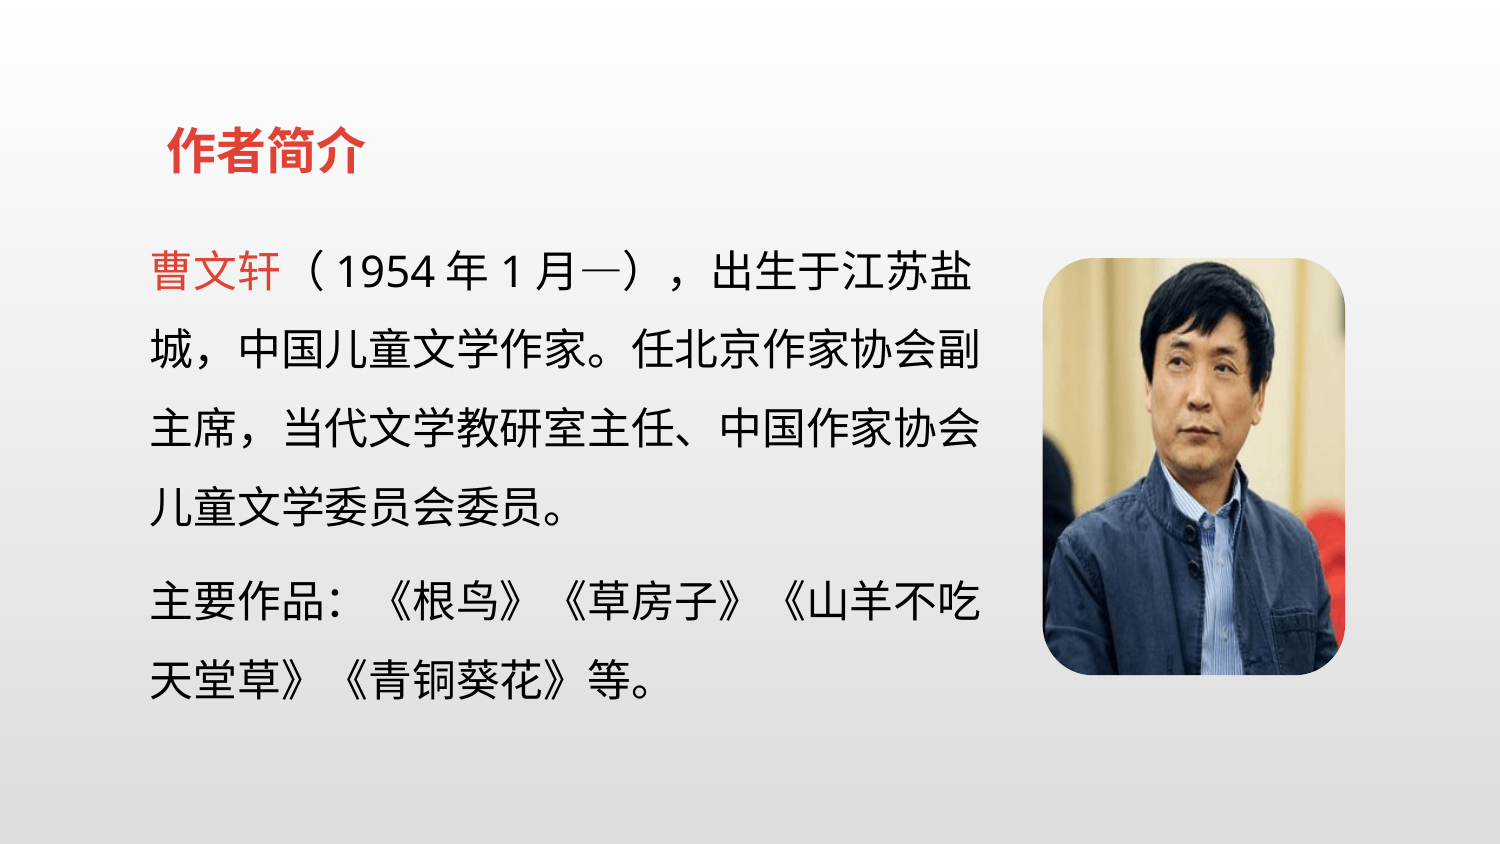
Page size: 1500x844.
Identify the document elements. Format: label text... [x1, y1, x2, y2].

picture [1042, 258, 1346, 676]
text_box 作者简介 [155, 113, 436, 185]
text_box 曹文轩（1954年1月—），出生于江苏盐城，中国儿童文学作家。任北京作家协会副主席，当代文学教研室主任、中国作家协会儿童文学委员会委员。 主要作品：《根鸟》《草房子》《山羊不吃天堂草》《青铜葵花》等。 [138, 211, 1007, 769]
